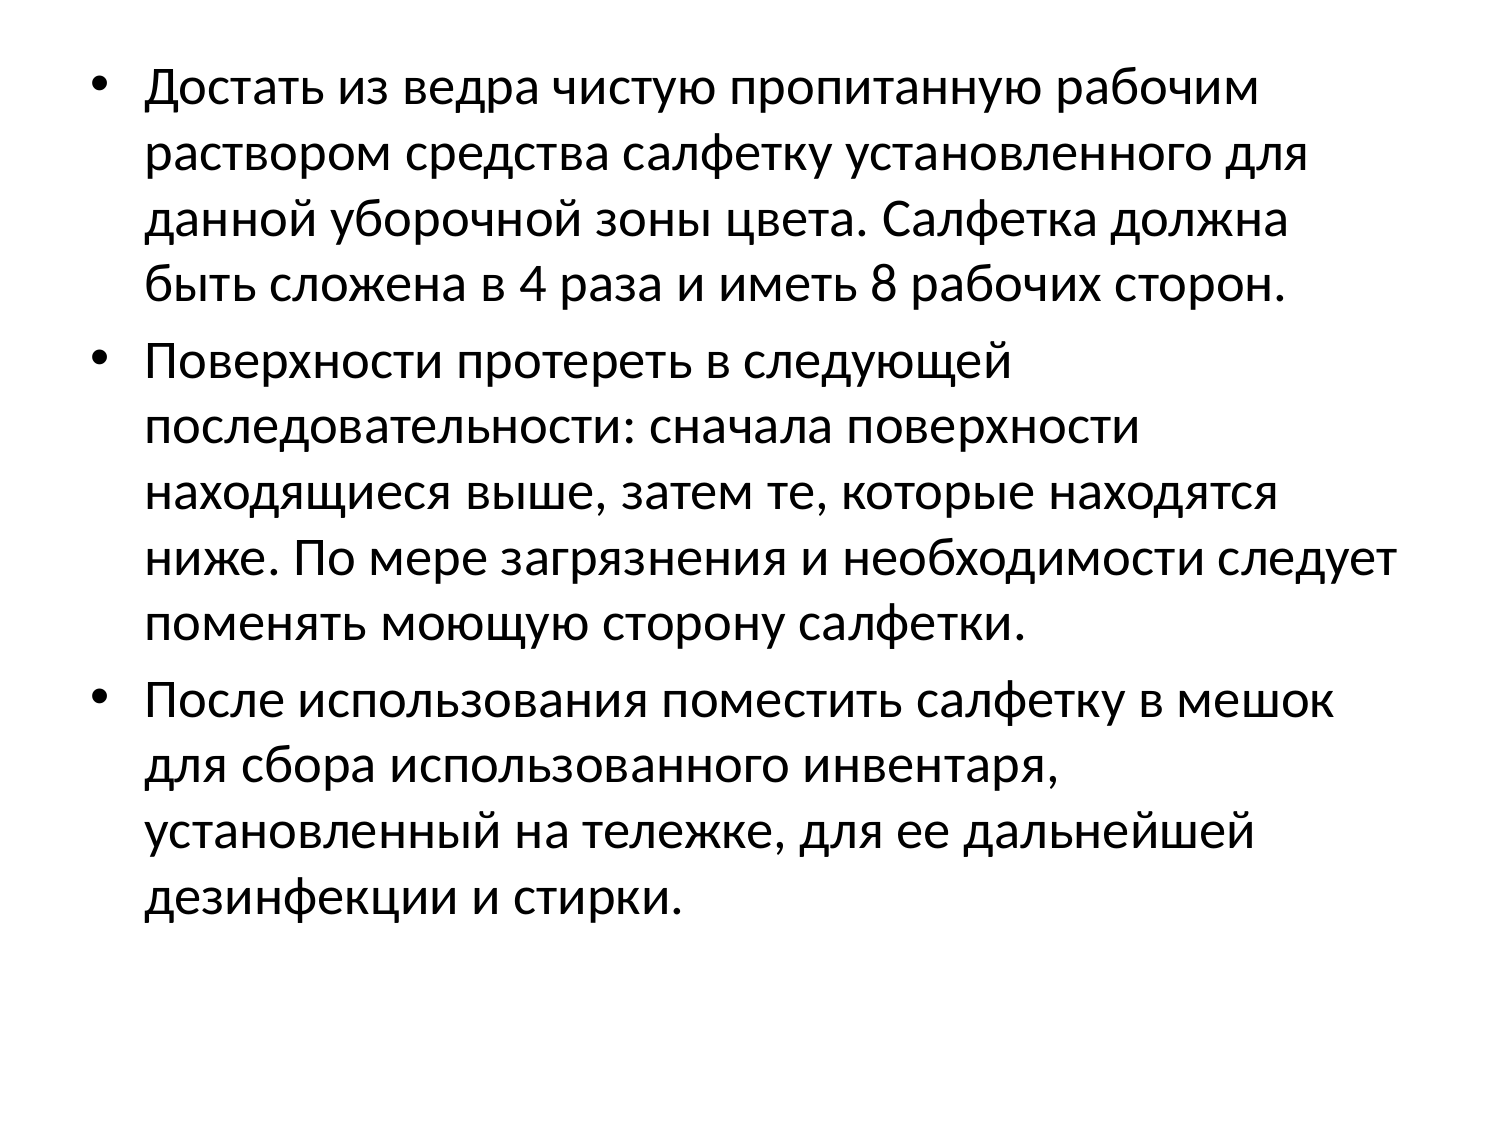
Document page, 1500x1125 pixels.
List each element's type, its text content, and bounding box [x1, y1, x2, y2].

list Достать из ведра чистую пропитанную рабочим раствором средства салфетку установленного для данной уборочной зоны цвета. Салфетка должна быть сложена в 4 раза и иметь 8 рабочих сторон. Поверхности протереть в следующей последовательности: сначала поверхности находящиеся выше, затем те, которые находятся ниже. По мере загрязнения и необходимости следует поменять моющую сторону салфетки. После использования поместить салфетку в мешок для сбора использованного инвентаря, установленный на тележке, для ее дальнейшей дезинфекции и стирки. [75, 42, 1425, 1083]
